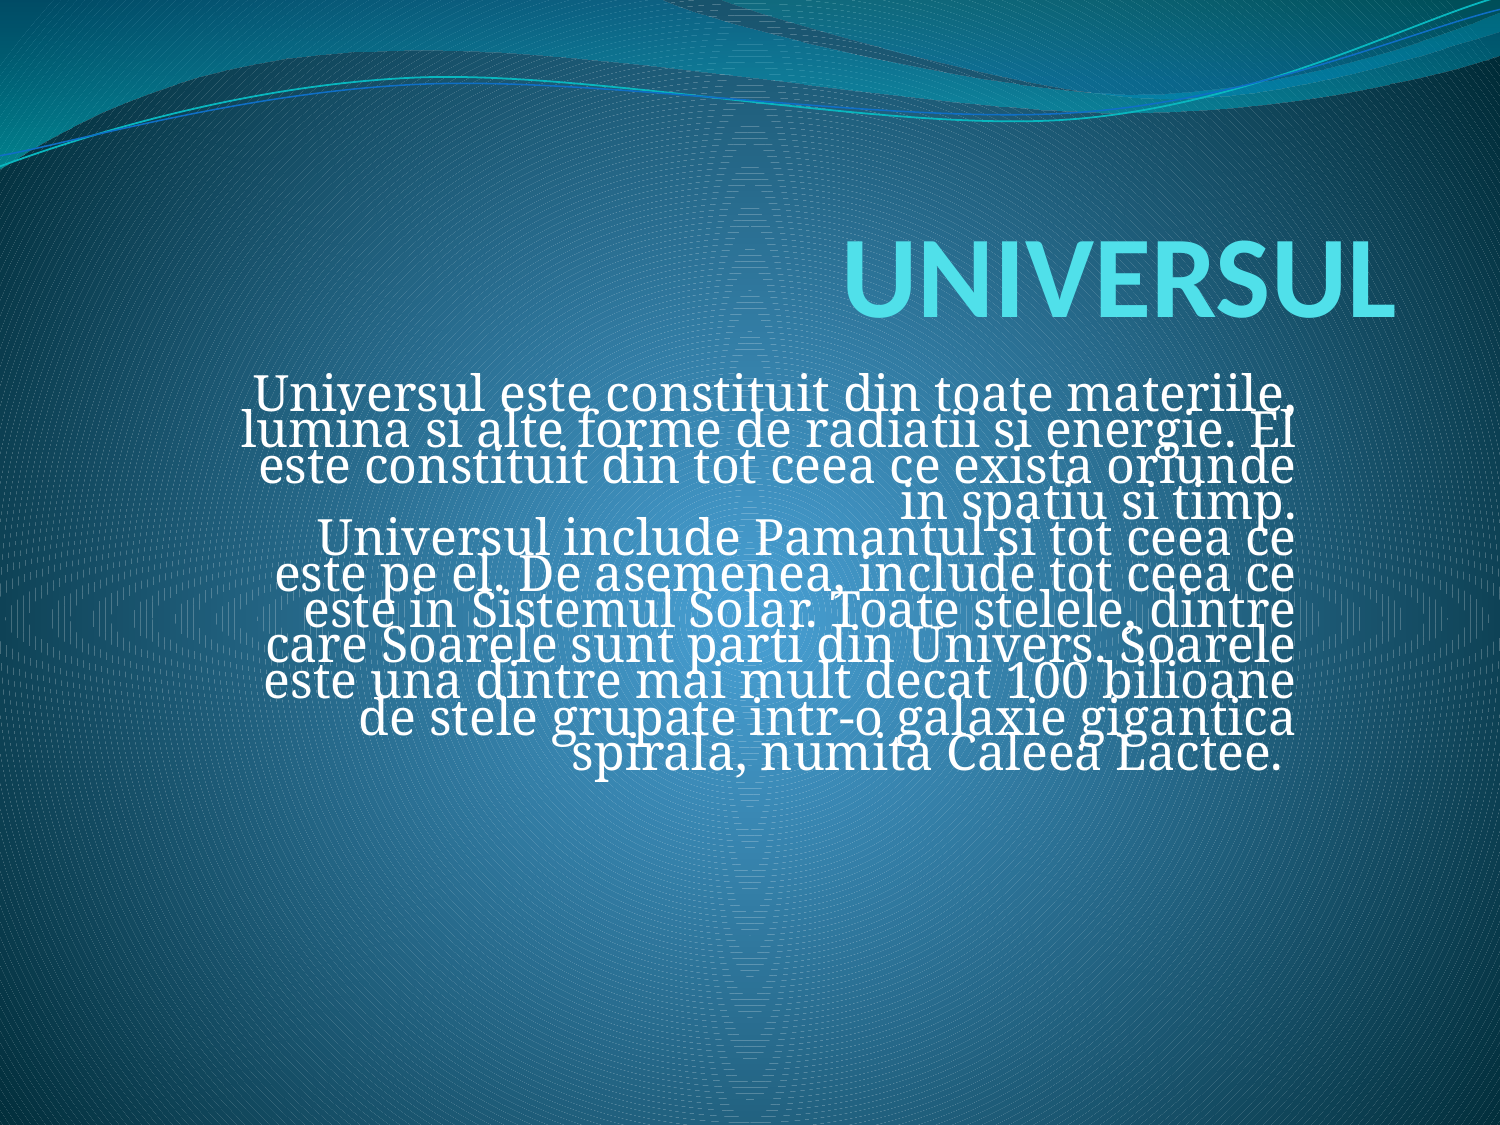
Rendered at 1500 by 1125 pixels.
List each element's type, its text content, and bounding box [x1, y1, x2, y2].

subtitle Universul este constituit din toate materiile, lumina si alte forme de radiatii si energie. El este constituit din tot ceea ce exista oriunde in spatiu si timp. Universul include Pamantul si tot ceea ce este pe el. De asemenea, include tot ceea ce este in Sistemul Solar. Toate stelele, dintre care Soarele sunt parti din Univers. Soarele este una dintre mai mult decat 100 bilioane de stele grupate intr-o galaxie gigantica spirala, numita Caleea Lactee. [212, 374, 1301, 838]
title UNIVERSUL [124, 99, 1401, 342]
